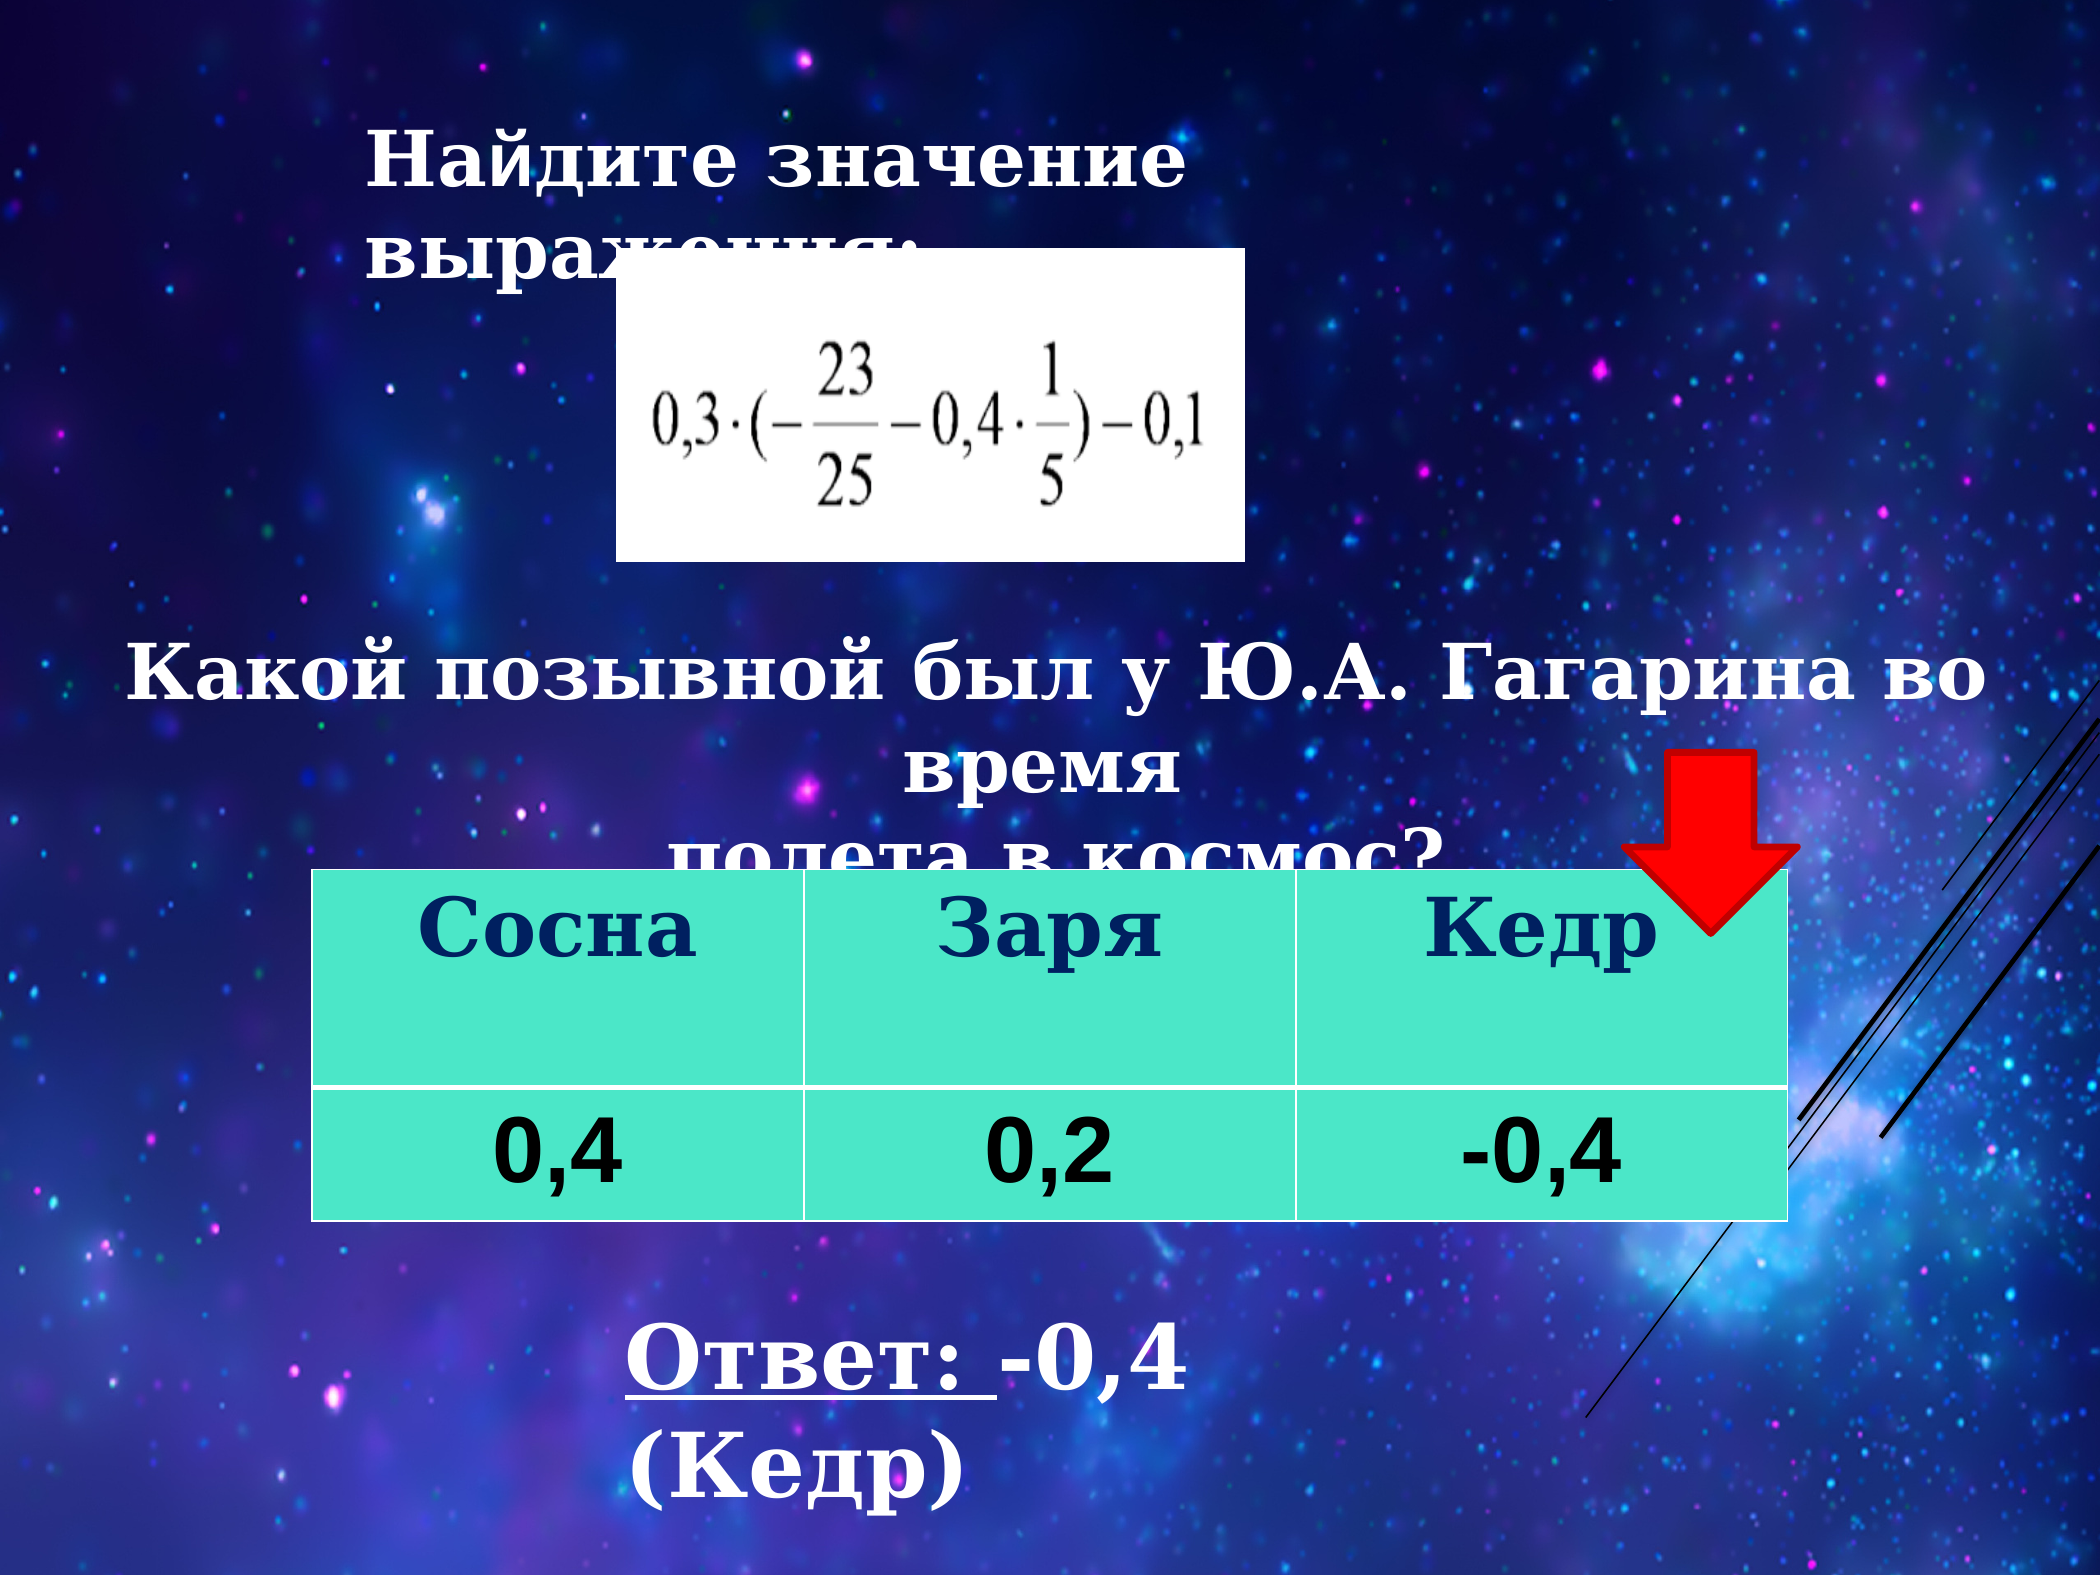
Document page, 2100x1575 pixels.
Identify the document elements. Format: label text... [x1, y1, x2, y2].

table_header Кедр [1297, 870, 1787, 1085]
table_cell -0,4 [1297, 1090, 1787, 1220]
picture [1788, 854, 2022, 1166]
picture [0, 0, 2100, 1575]
text_box Какой позывной был у Ю.А. Гагарина во время полета в космос? [12, 614, 2100, 854]
text_box [1624, 752, 1798, 934]
table_cell 0,2 [805, 1090, 1295, 1220]
table_header Заря [805, 870, 1295, 1085]
table_header Сосна [313, 870, 803, 1085]
text_box Ответ: -0,4 (Кедр) [607, 1291, 1501, 1472]
picture [1777, 854, 2006, 1145]
text_box Найдите значение выражения: [347, 100, 1663, 232]
table_cell 0,4 [313, 1090, 803, 1220]
